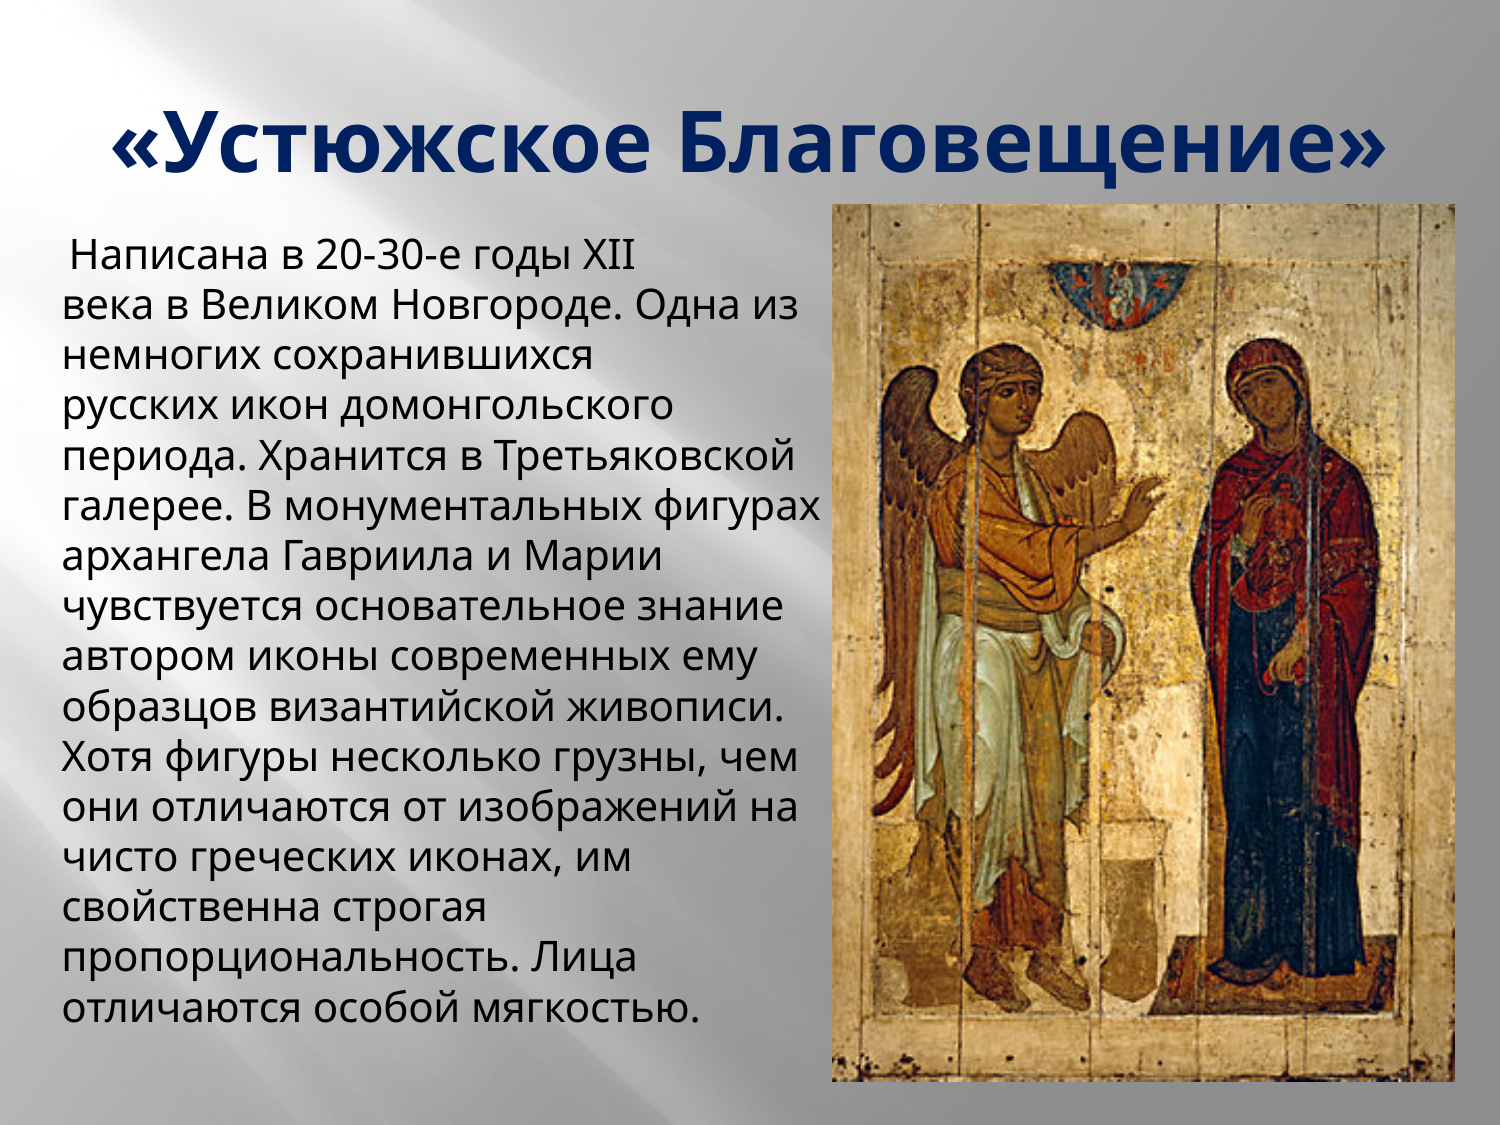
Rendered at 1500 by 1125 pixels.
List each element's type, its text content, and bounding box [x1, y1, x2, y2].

title «Устюжское Благовещение» [75, 45, 1425, 219]
picture [832, 203, 1456, 1082]
list Написана в 20-30-е годы XII века в Великом Новгороде. Одна из немногих сохранившихся русских икон домонгольского периода. Хранится в Третьяковской галерее. В монументальных фигурах архангела Гавриила и Марии чувствуется основательное знание автором иконы современных ему образцов византийской живописи. Хотя фигуры несколько грузны, чем они отличаются от изображений на чисто греческих иконах, им свойственна строгая пропорциональность. Лица отличаются особой мягкостью. [0, 219, 832, 1052]
